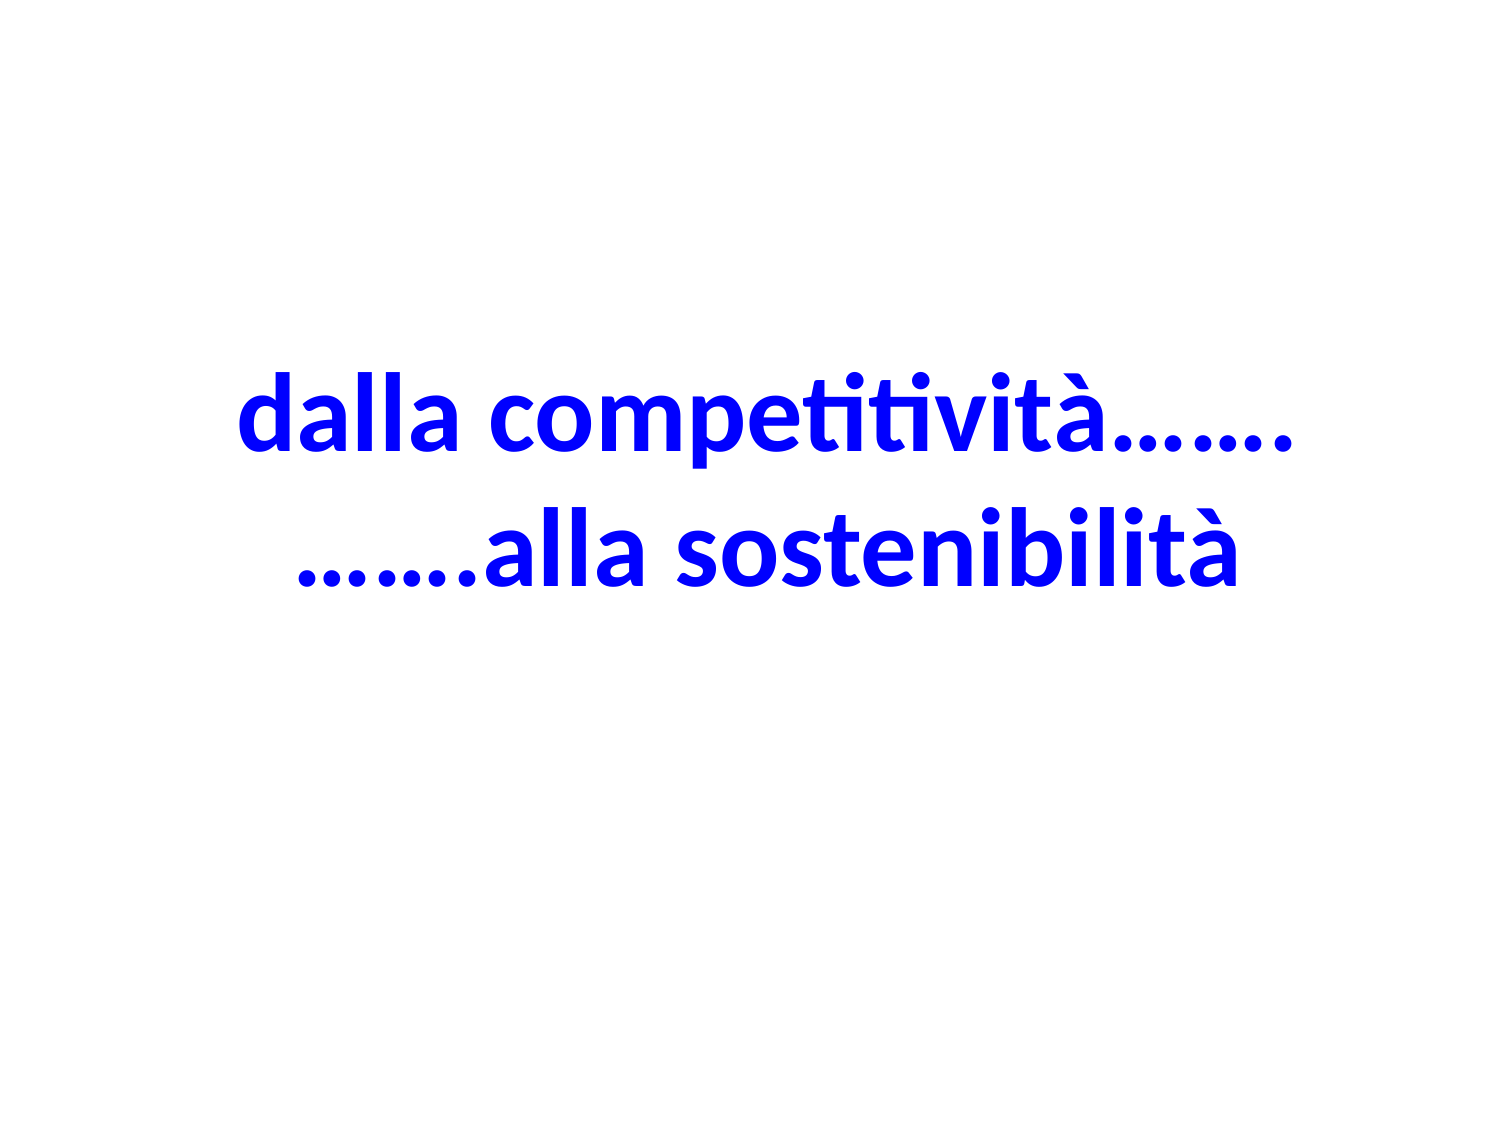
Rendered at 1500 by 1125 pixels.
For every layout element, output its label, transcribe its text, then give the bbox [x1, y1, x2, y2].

title dalla competitività……. …….alla sostenibilità [111, 290, 1424, 658]
